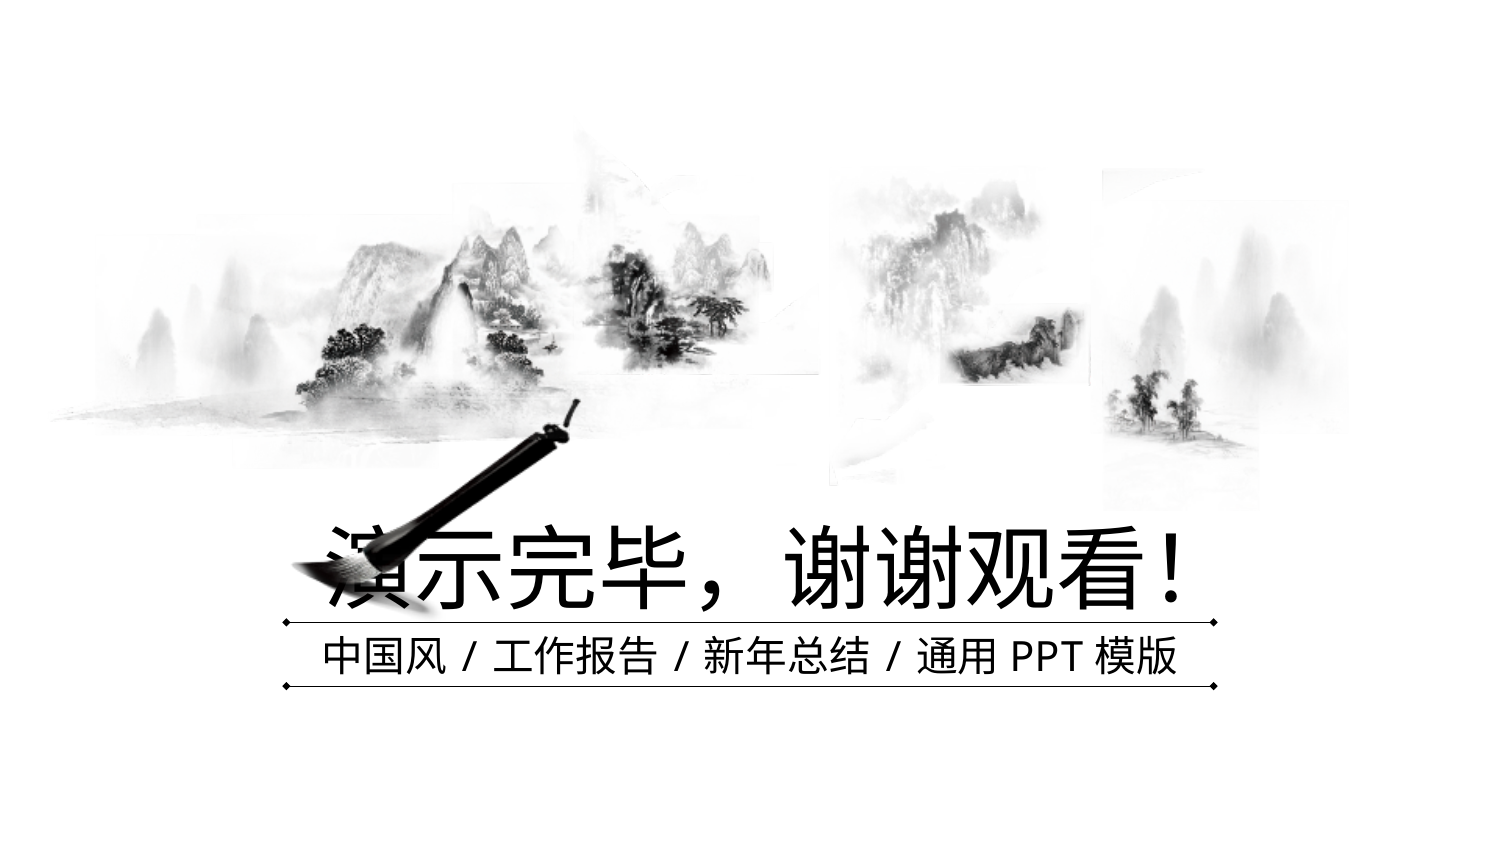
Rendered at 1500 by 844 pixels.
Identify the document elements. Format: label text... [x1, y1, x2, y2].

text_box 演示完毕，谢谢观看！ [595, 511, 1276, 629]
text_box 中国风/工作报告/新年总结/通用PPT模版 [289, 623, 1211, 686]
picture [0, 94, 1500, 633]
